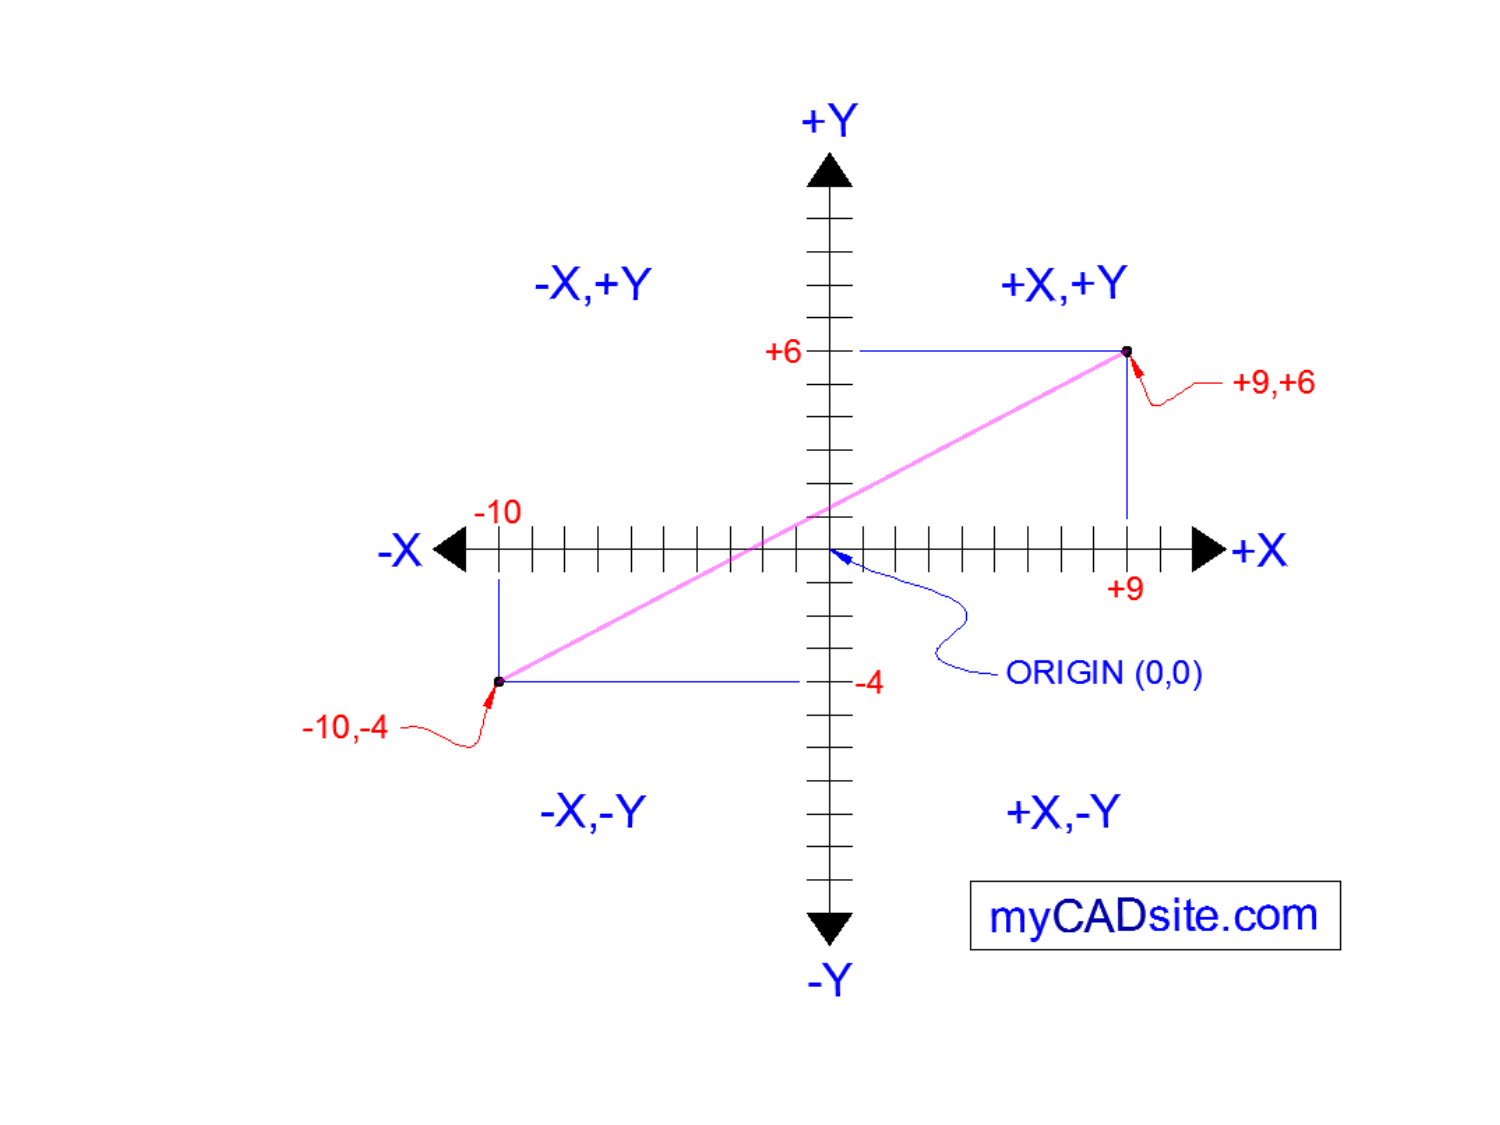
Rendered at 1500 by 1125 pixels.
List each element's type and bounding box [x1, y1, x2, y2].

picture [288, 70, 1368, 1019]
